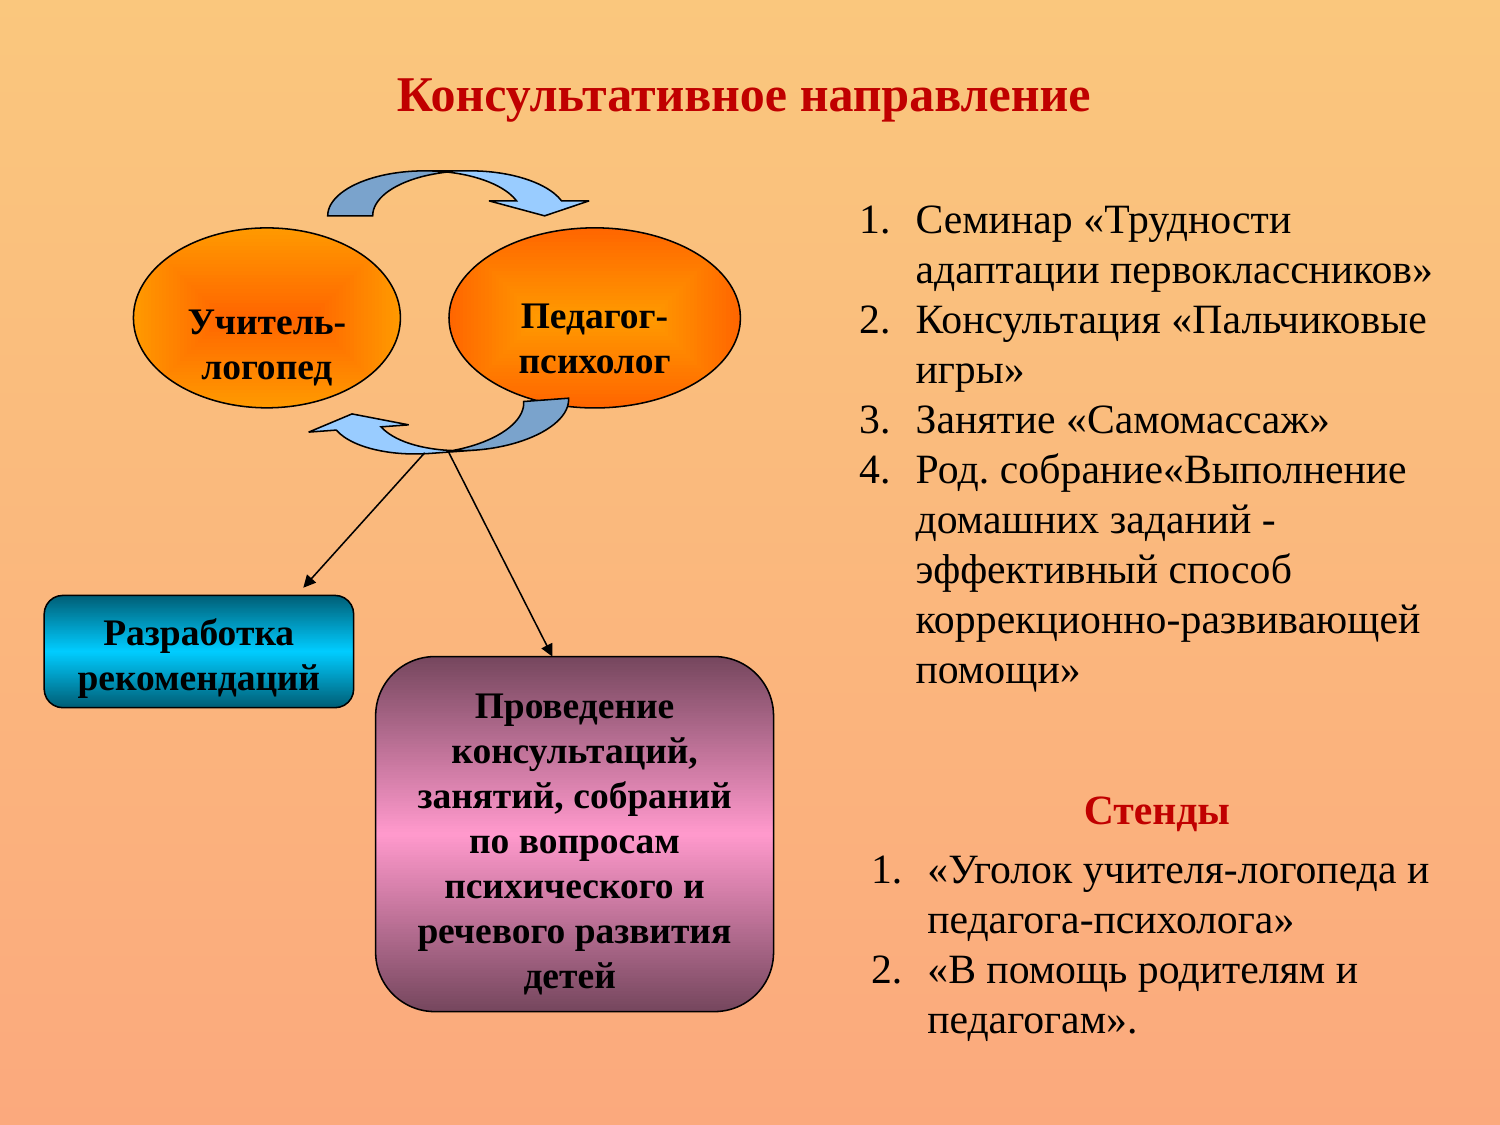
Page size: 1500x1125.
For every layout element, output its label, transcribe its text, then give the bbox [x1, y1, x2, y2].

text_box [0, 0, 774, 1012]
text_box «Уголок учителя-логопеда и педагога-психолога» «В помощь родителям и педагогам». [856, 834, 1500, 1049]
text_box Стенды [1068, 775, 1294, 834]
text_box Семинар «Трудности адаптации первоклассников» Консультация «Пальчиковые игры» Занятие «Самомассаж» Род. собрание«Выполнение домашних заданий - эффективный способ коррекционно-развивающей помощи» [844, 184, 1471, 750]
text_box Консультативное направление [777, 54, 1270, 130]
